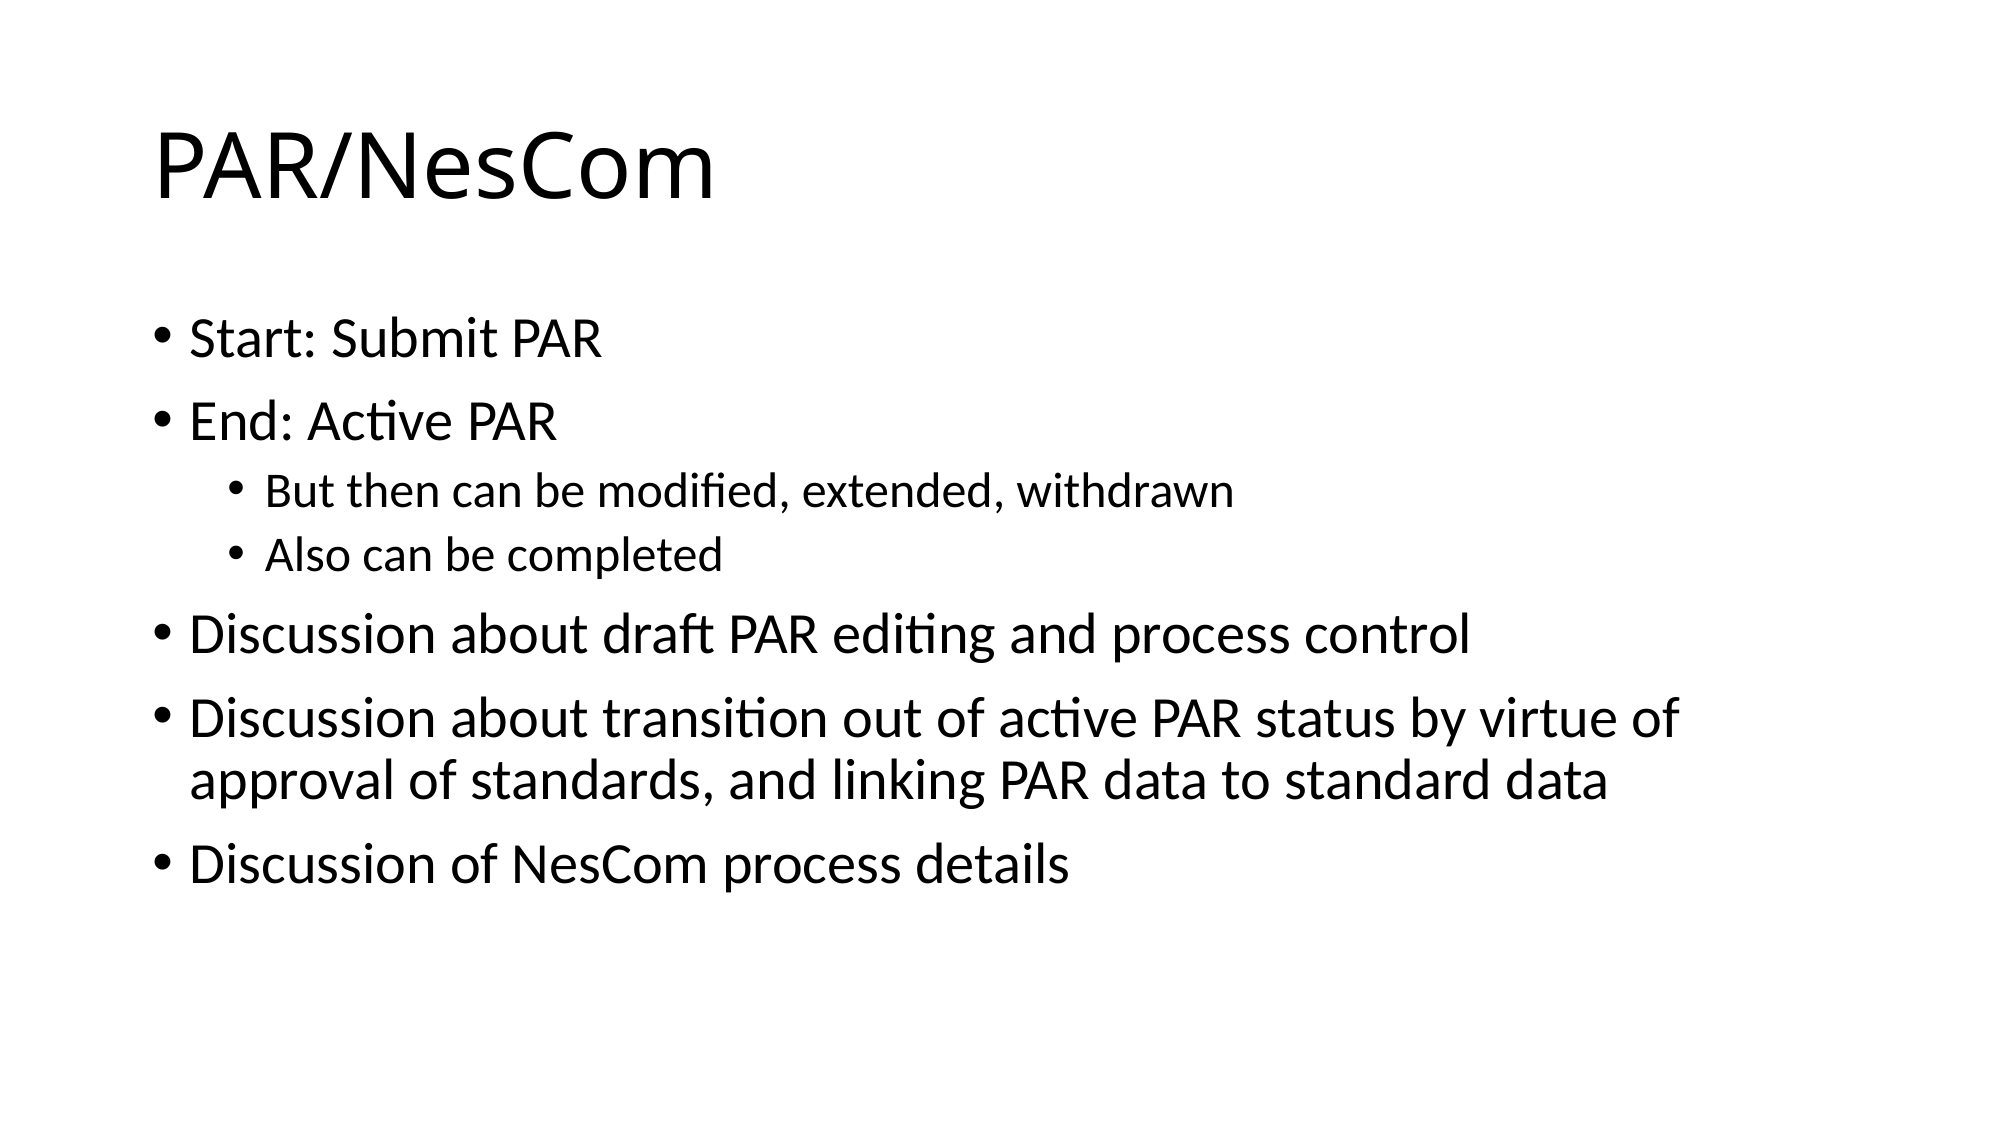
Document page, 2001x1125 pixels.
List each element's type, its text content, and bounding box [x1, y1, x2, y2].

title PAR/NesCom [137, 59, 1863, 278]
list Start: Submit PAR End: Active PAR But then can be modified, extended, withdrawn Also can be completed Discussion about draft PAR editing and process control Discussion about transition out of active PAR status by virtue of approval of standards, and linking PAR data to standard data Discussion of NesCom process details [137, 299, 1863, 1014]
